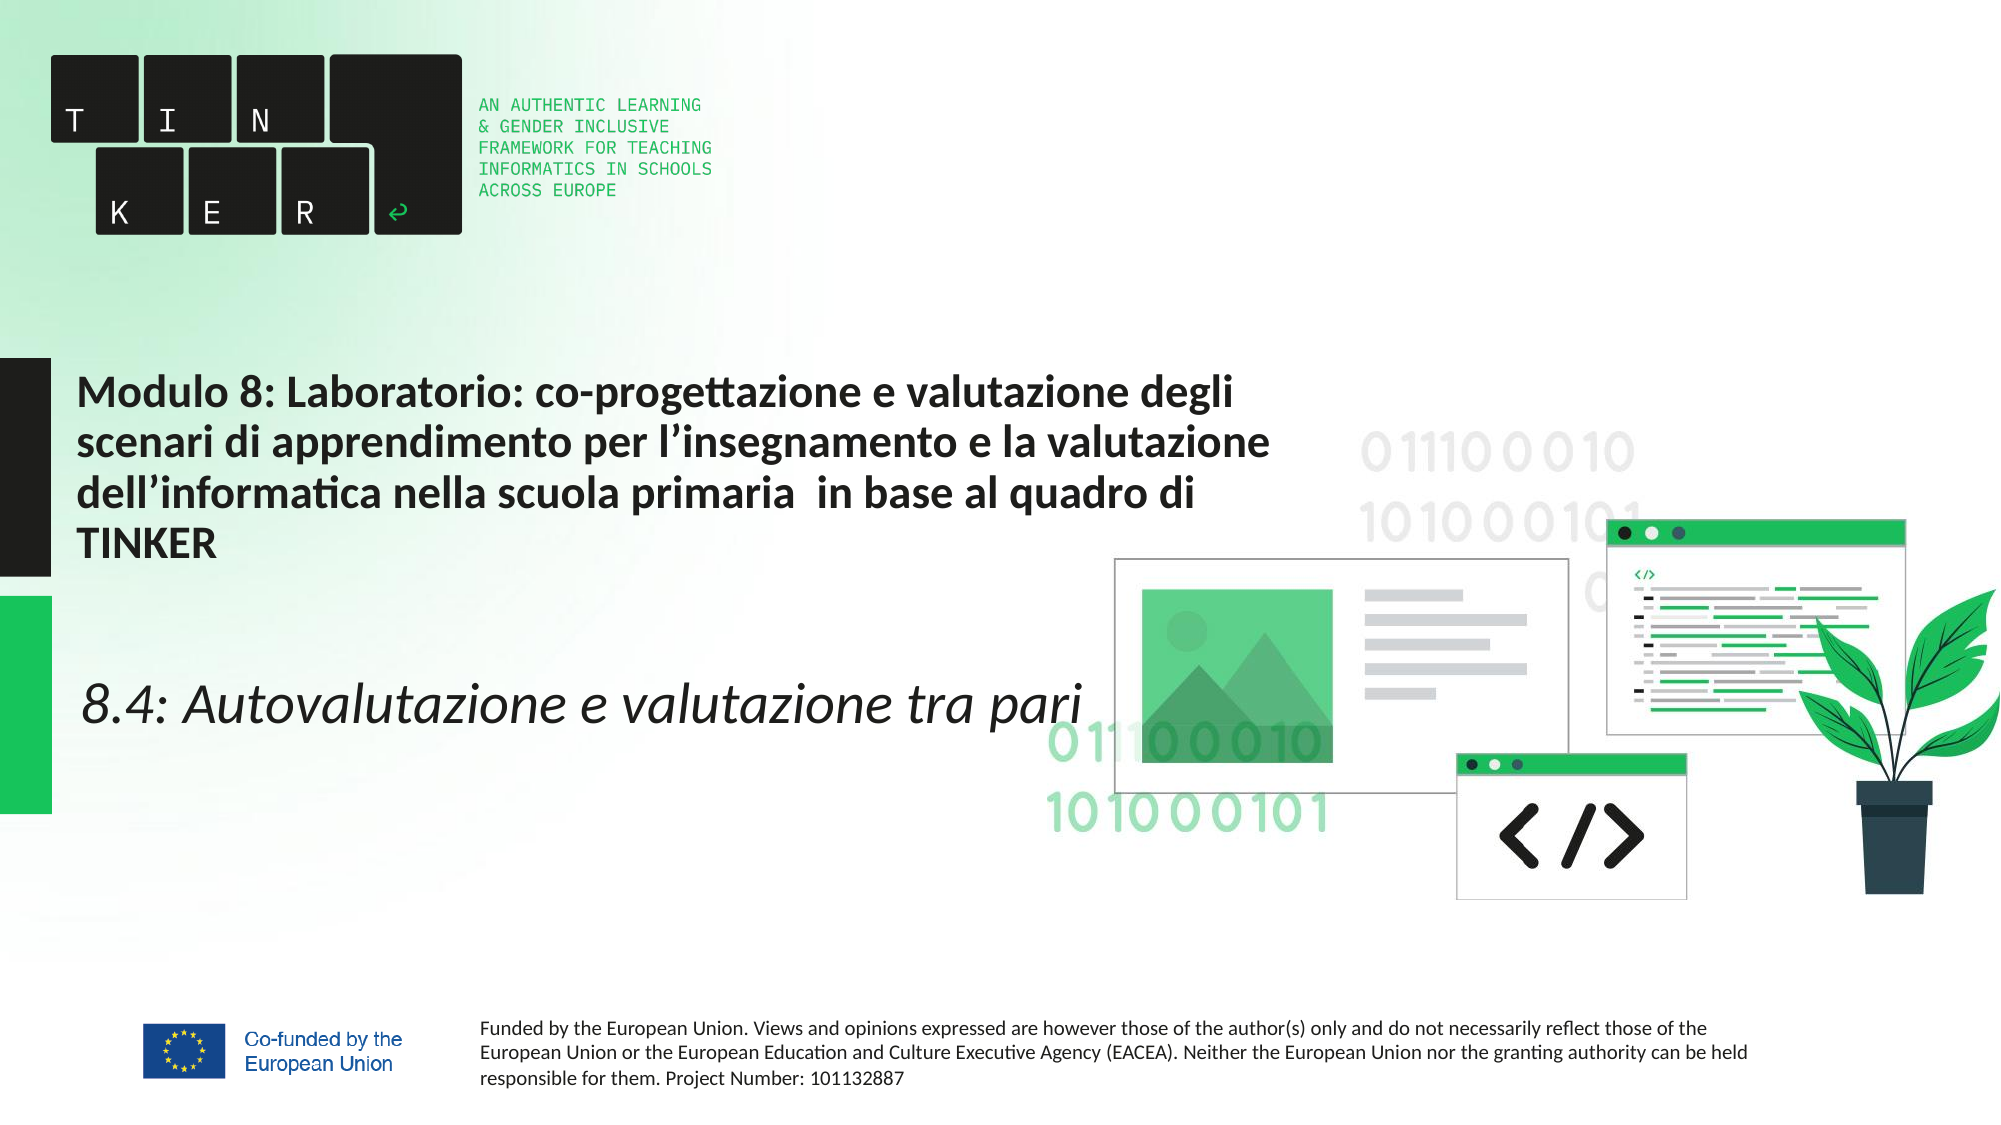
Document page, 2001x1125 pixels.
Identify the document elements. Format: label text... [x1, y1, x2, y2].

picture [1047, 431, 2000, 900]
picture [0, 0, 843, 1125]
title Modulo 8: Laboratorio: co-progettazione e valutazione degli scenari di apprendimento per l’insegnamento e la valutazione dell’informatica nella scuola primaria in base al quadro di TINKER [61, 358, 1338, 578]
subtitle 8.4: Autovalutazione e valutazione tra pari [65, 599, 1197, 812]
